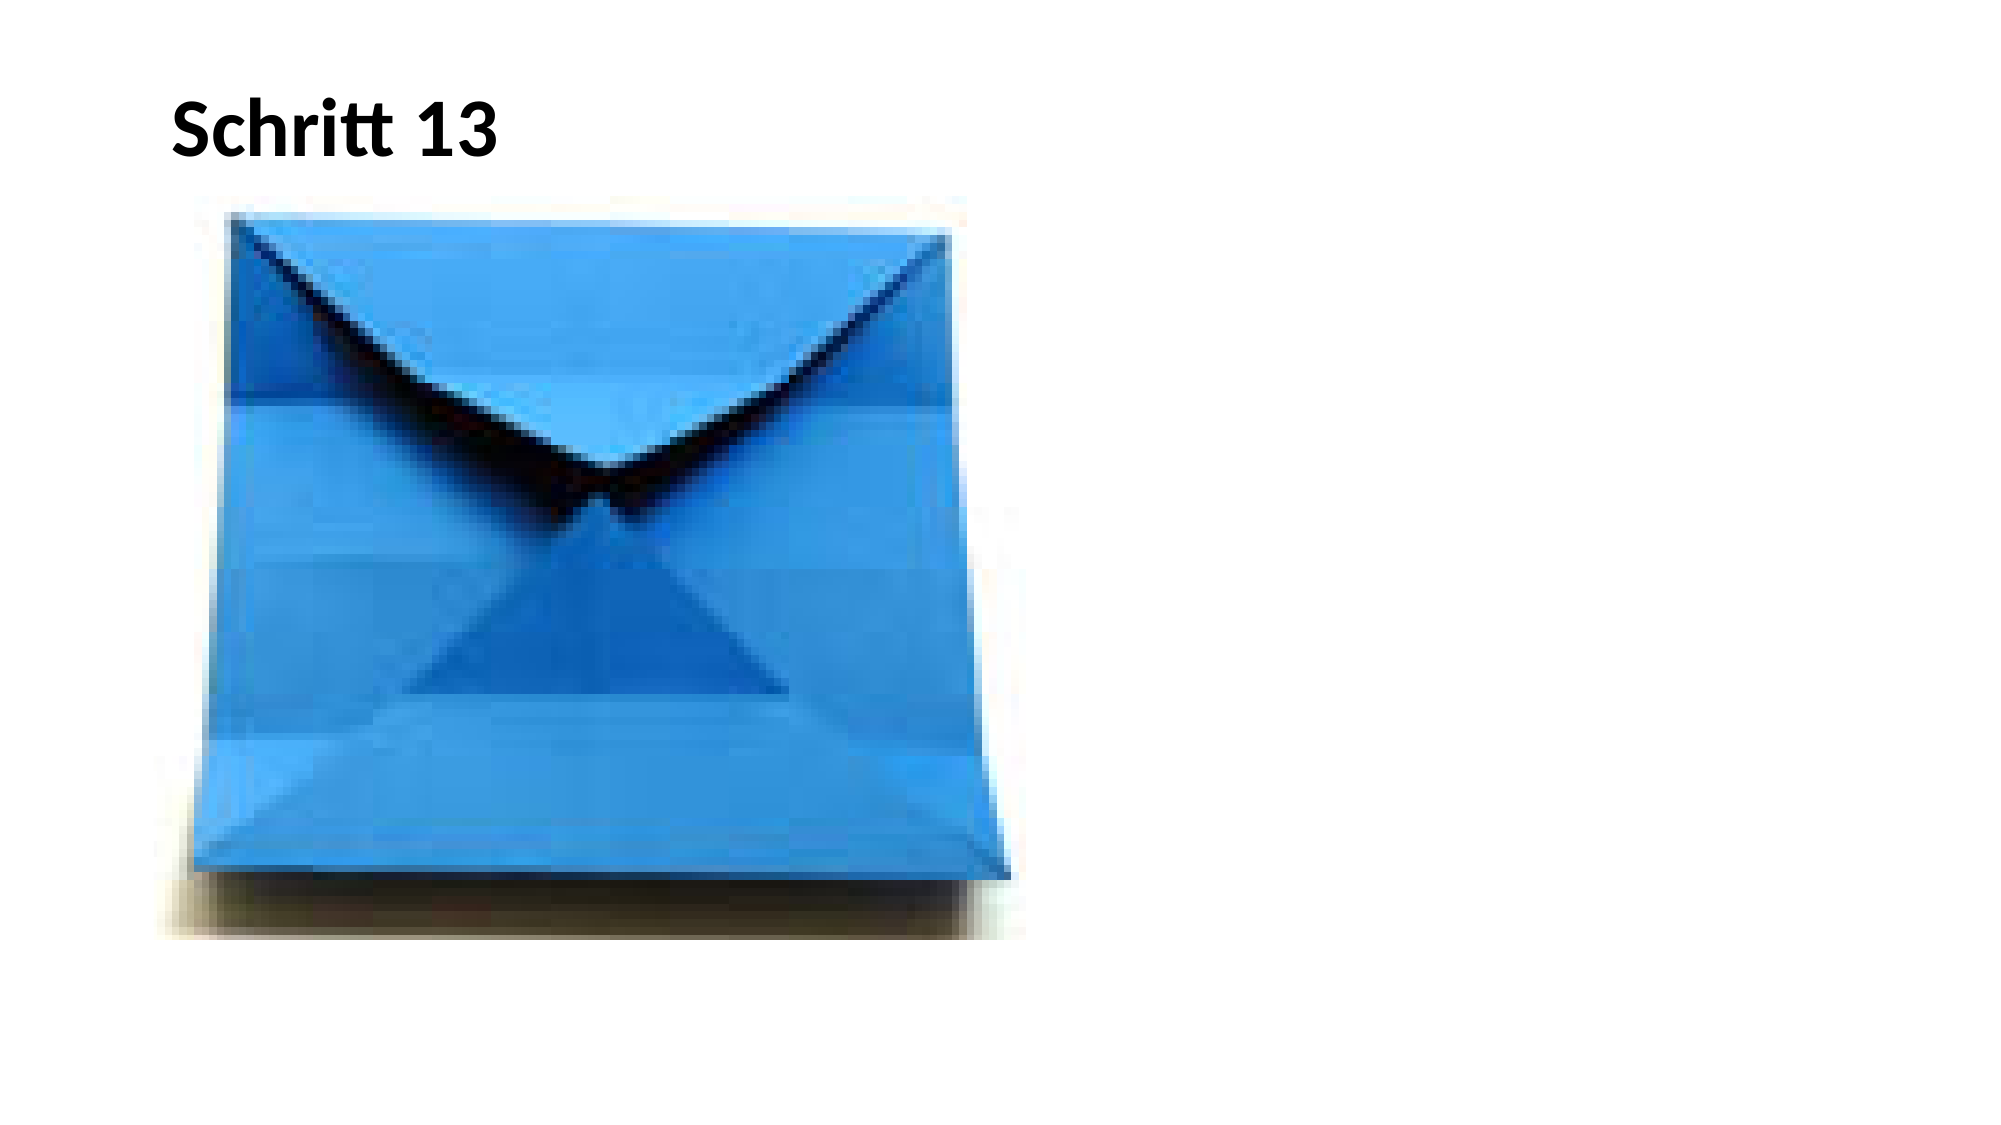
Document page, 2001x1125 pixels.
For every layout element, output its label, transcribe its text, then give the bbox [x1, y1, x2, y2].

picture [153, 185, 1045, 940]
text_box Schritt 13 [157, 59, 514, 181]
